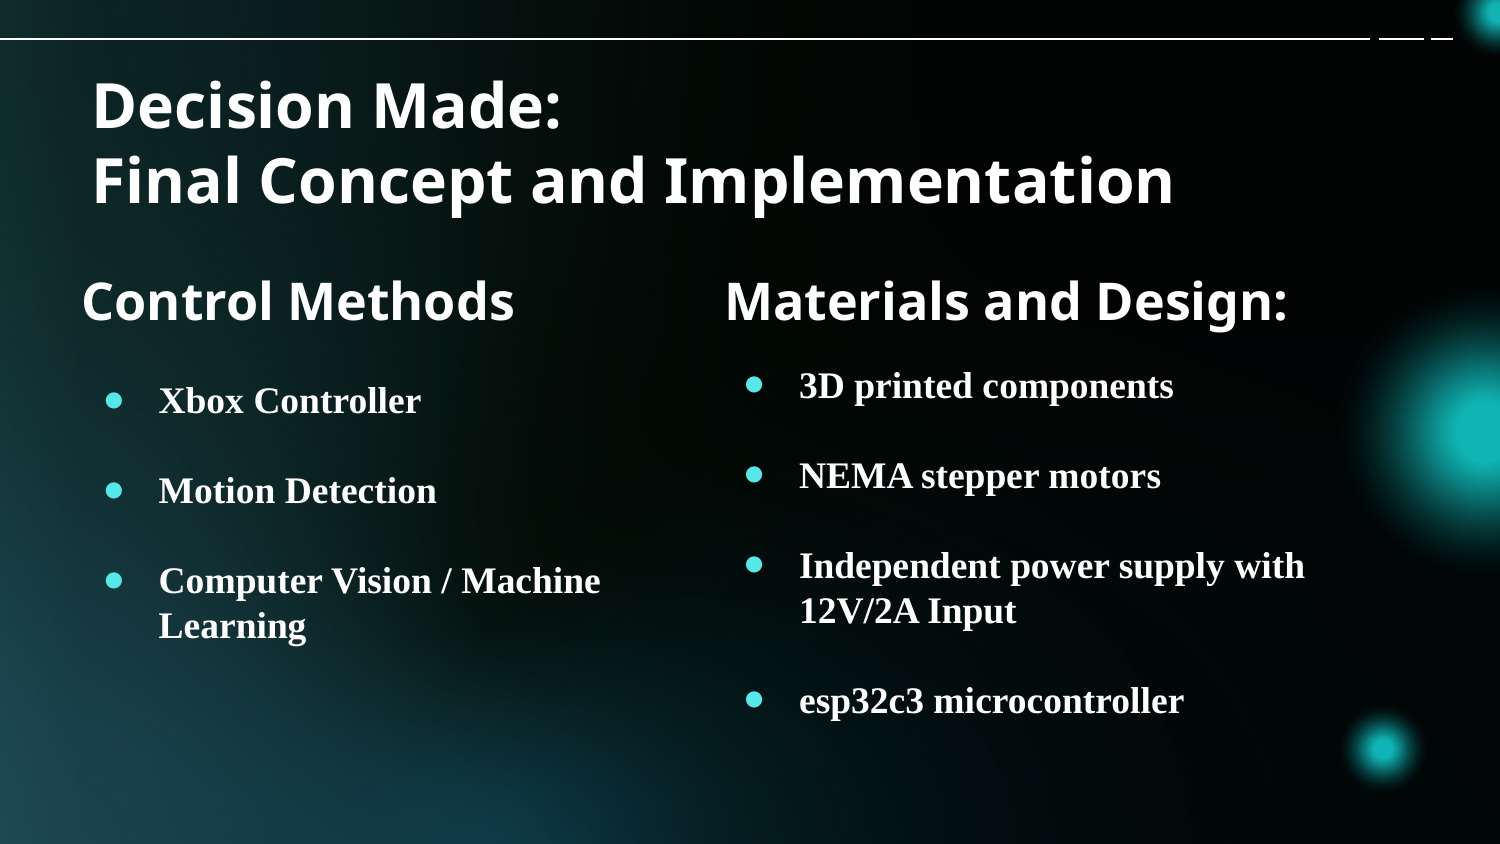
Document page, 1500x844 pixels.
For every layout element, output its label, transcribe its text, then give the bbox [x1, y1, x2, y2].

subtitle Control Methods [66, 271, 709, 346]
subtitle Xbox Controller Motion Detection Computer Vision / Machine Learning [68, 361, 680, 755]
subtitle Materials and Design: [709, 271, 1331, 346]
subtitle 3D printed components NEMA stepper motors Independent power supply with 12V/2A Input esp32c3 microcontroller [709, 345, 1411, 787]
picture [0, 0, 1500, 844]
title Decision Made: Final Concept and Implementation [76, 50, 1341, 145]
